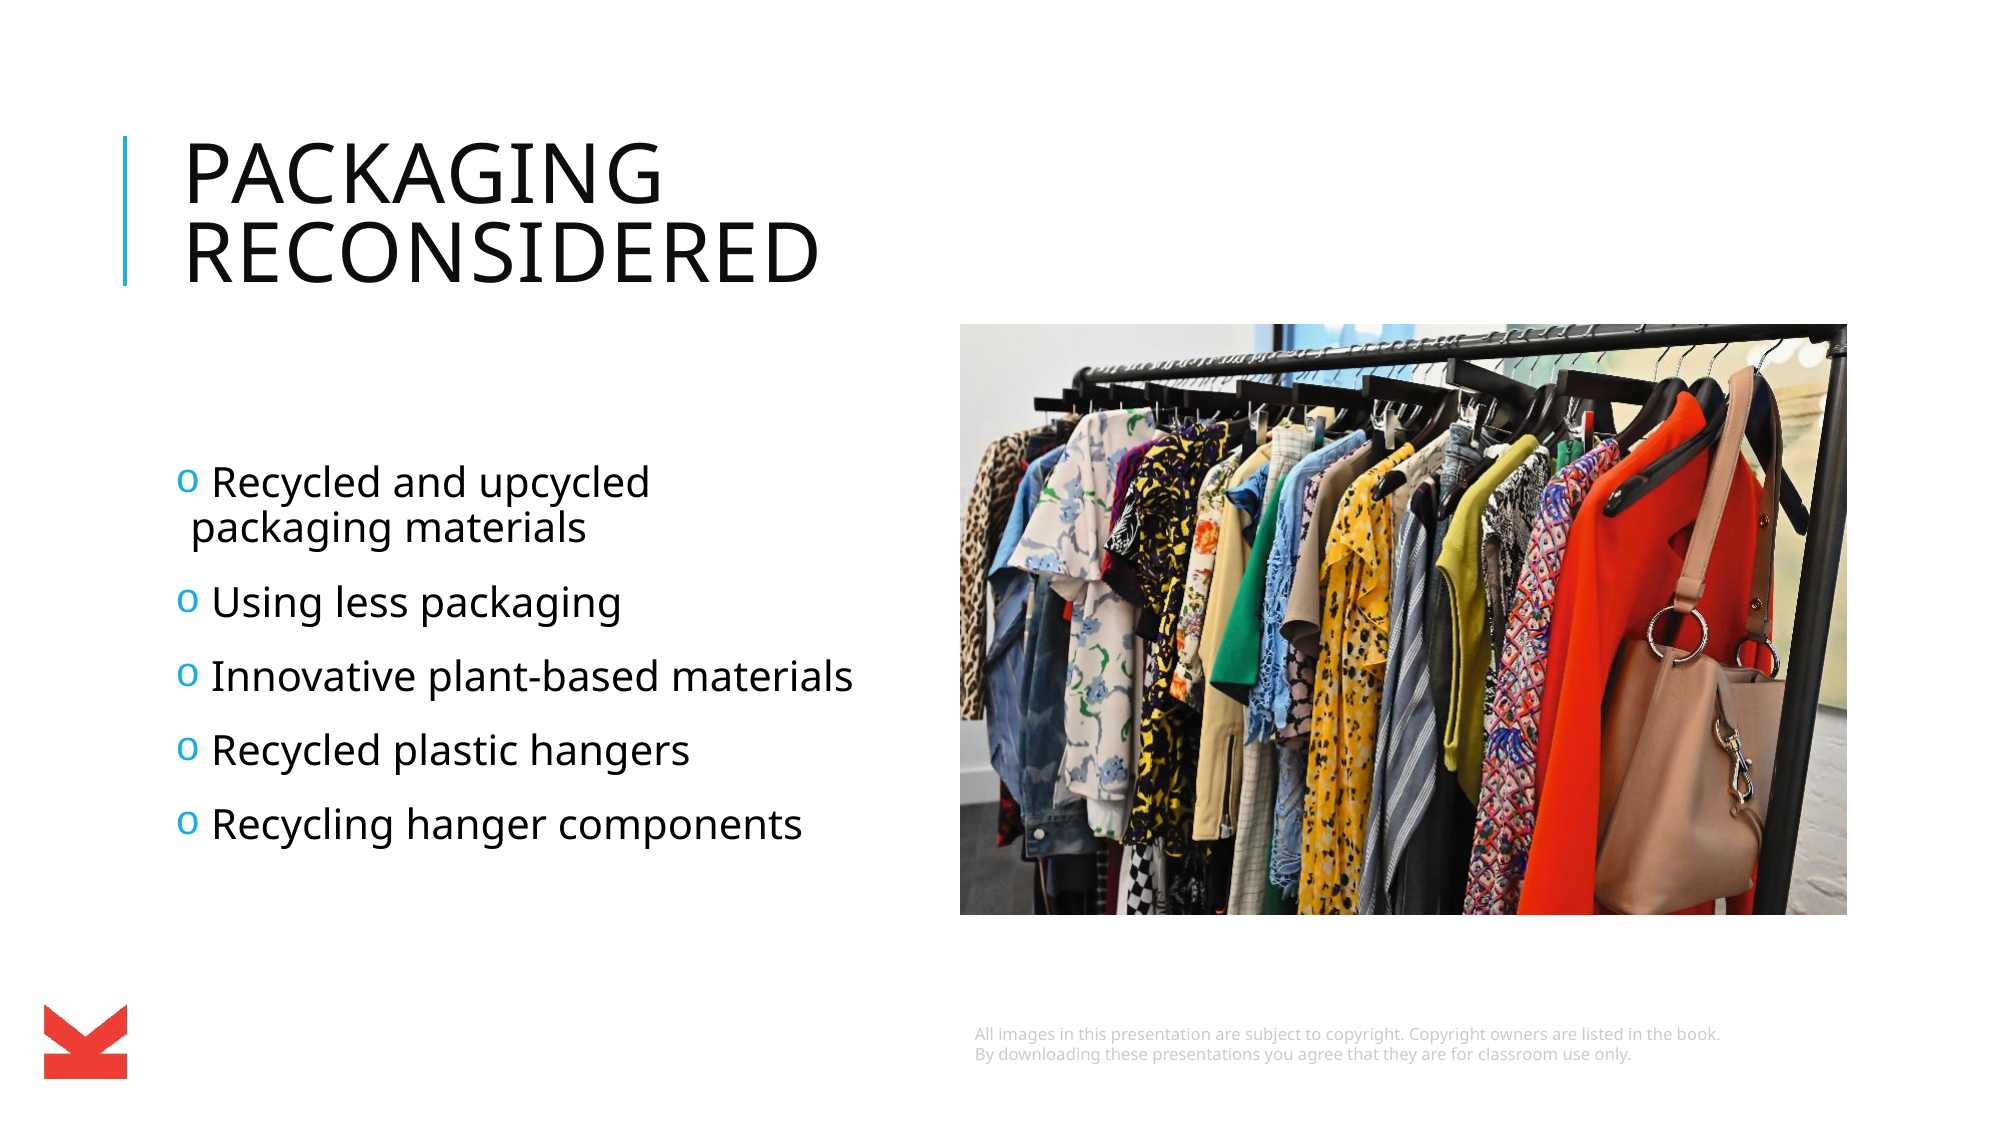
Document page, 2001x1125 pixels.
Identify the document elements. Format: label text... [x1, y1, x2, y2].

list Recycled and upcycled packaging materials Using less packaging Innovative plant-based materials Recycled plastic hangers Recycling hanger components [168, 375, 867, 1035]
picture [959, 324, 1847, 915]
picture [23, 982, 148, 1107]
text_box All images in this presentation are subject to copyright. Copyright owners are listed in the book. By downloading these presentations you agree that they are for classroom use only. [960, 1016, 1960, 1072]
title Packaging reconsidered [168, 96, 867, 342]
